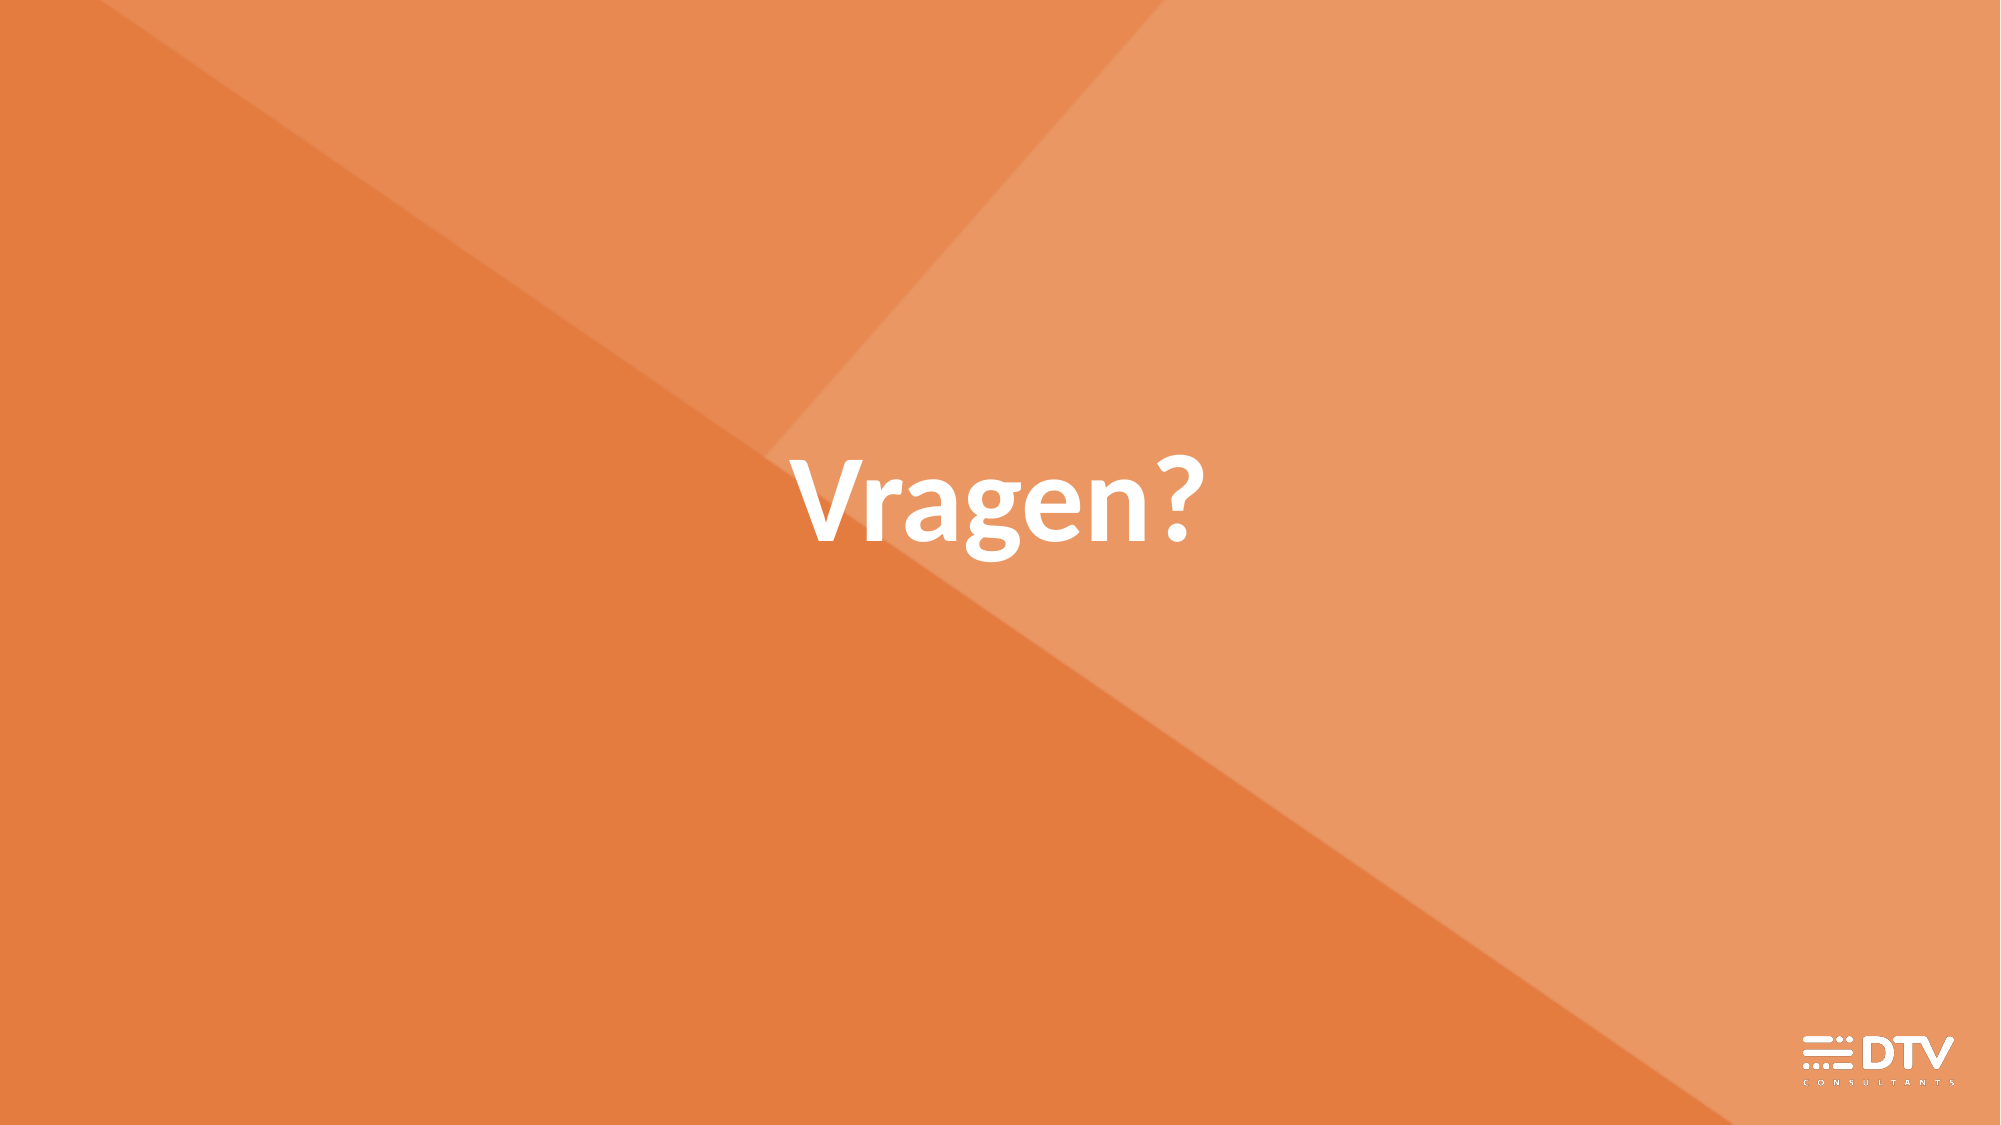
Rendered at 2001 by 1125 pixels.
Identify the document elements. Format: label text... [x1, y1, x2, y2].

title Vragen? [249, 184, 1750, 576]
picture [0, 0, 2001, 1125]
